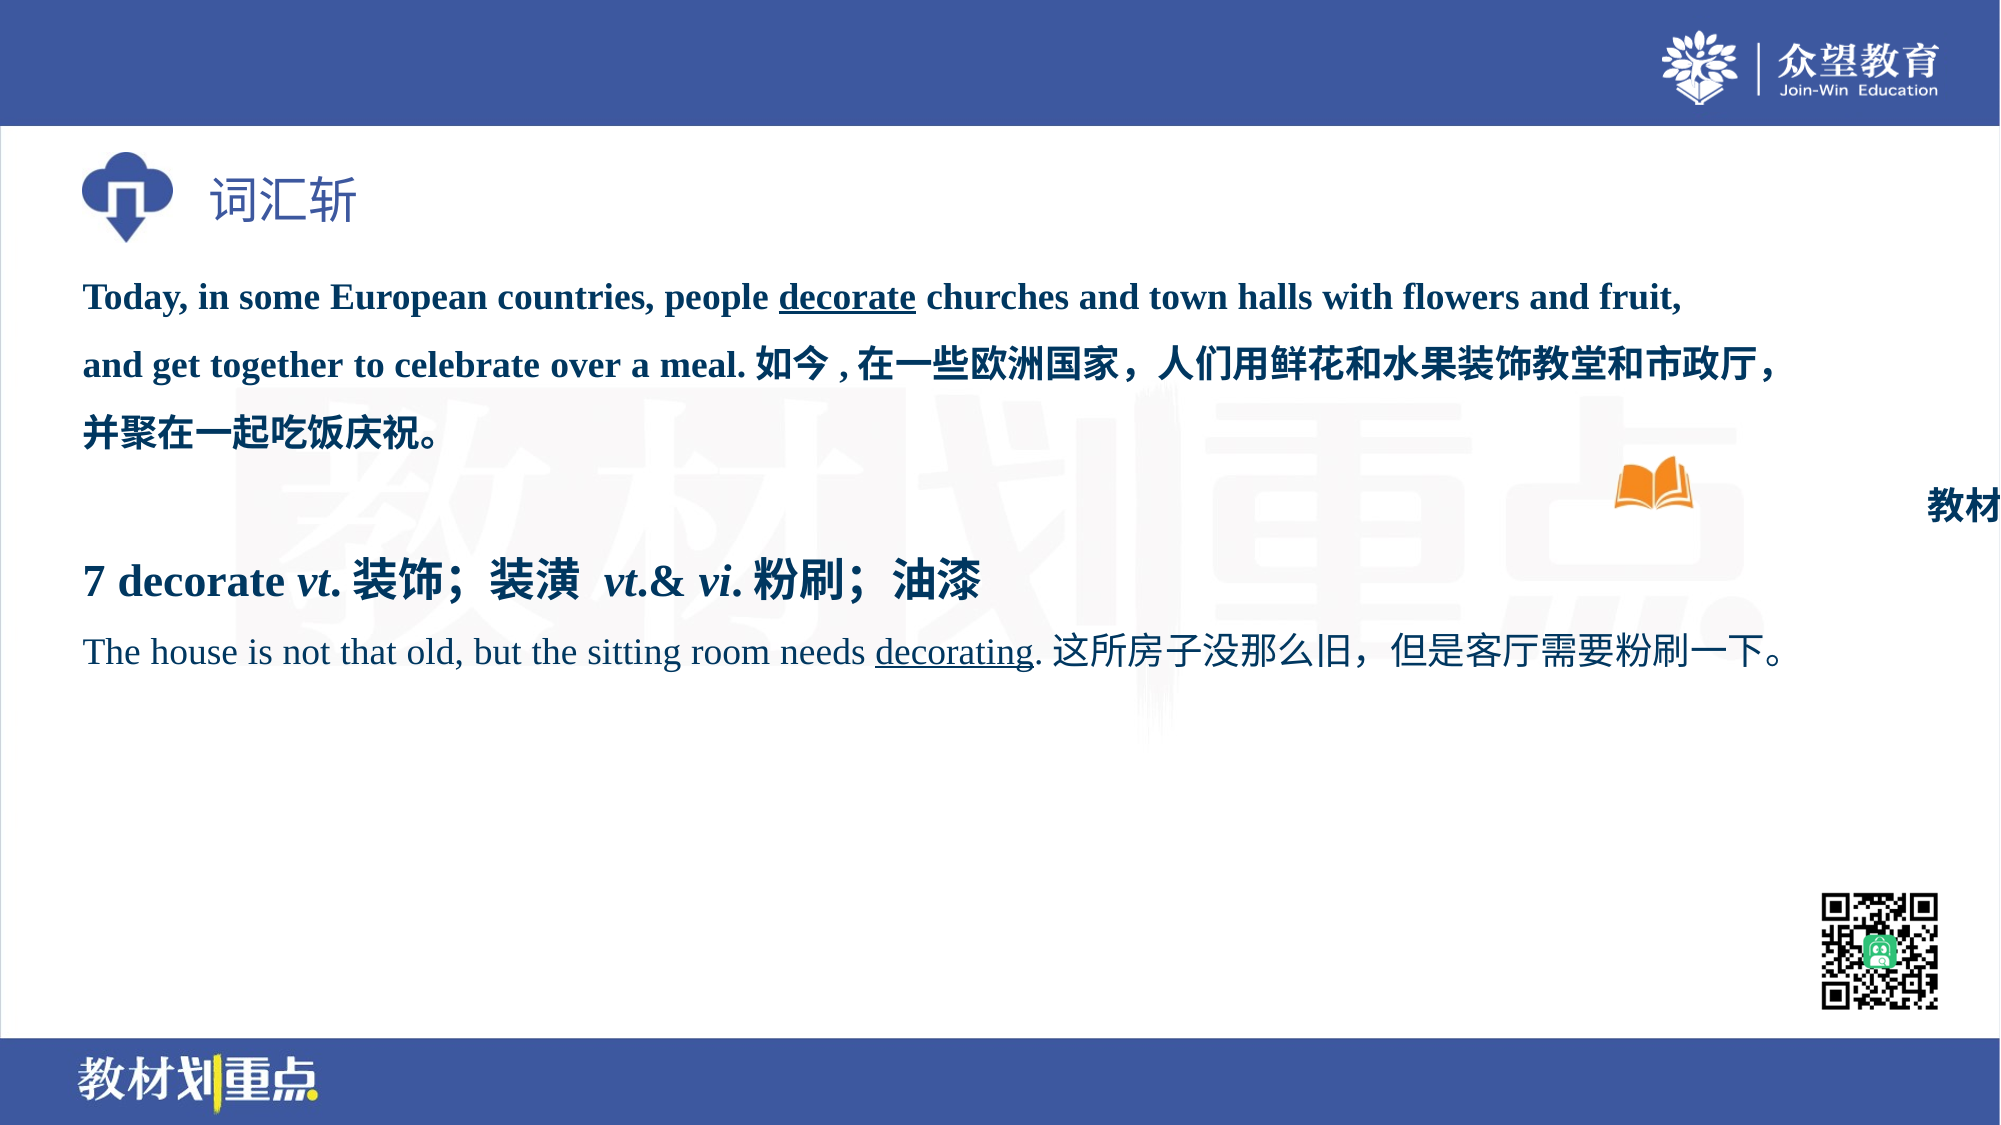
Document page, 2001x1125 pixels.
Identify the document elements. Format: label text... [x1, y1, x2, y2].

picture [0, 0, 2000, 1125]
text_box 7 decorate vt.装饰；装潢 vt.& vi.粉刷；油漆 [82, 524, 1817, 607]
text_box The house is not that old, but the sitting room needs decorating.这所房子没那么旧，但是客厅需要粉刷一下。 [82, 607, 1817, 665]
text_box Today, in some European countries, people decorate churches and town halls with flowers and fruit, and get together to celebrate over a meal.如今,在一些欧洲国家，人们用鲜花和水果装饰教堂和市政厅， 并聚在一起吃饭庆祝。 教材P4 [82, 248, 1817, 519]
